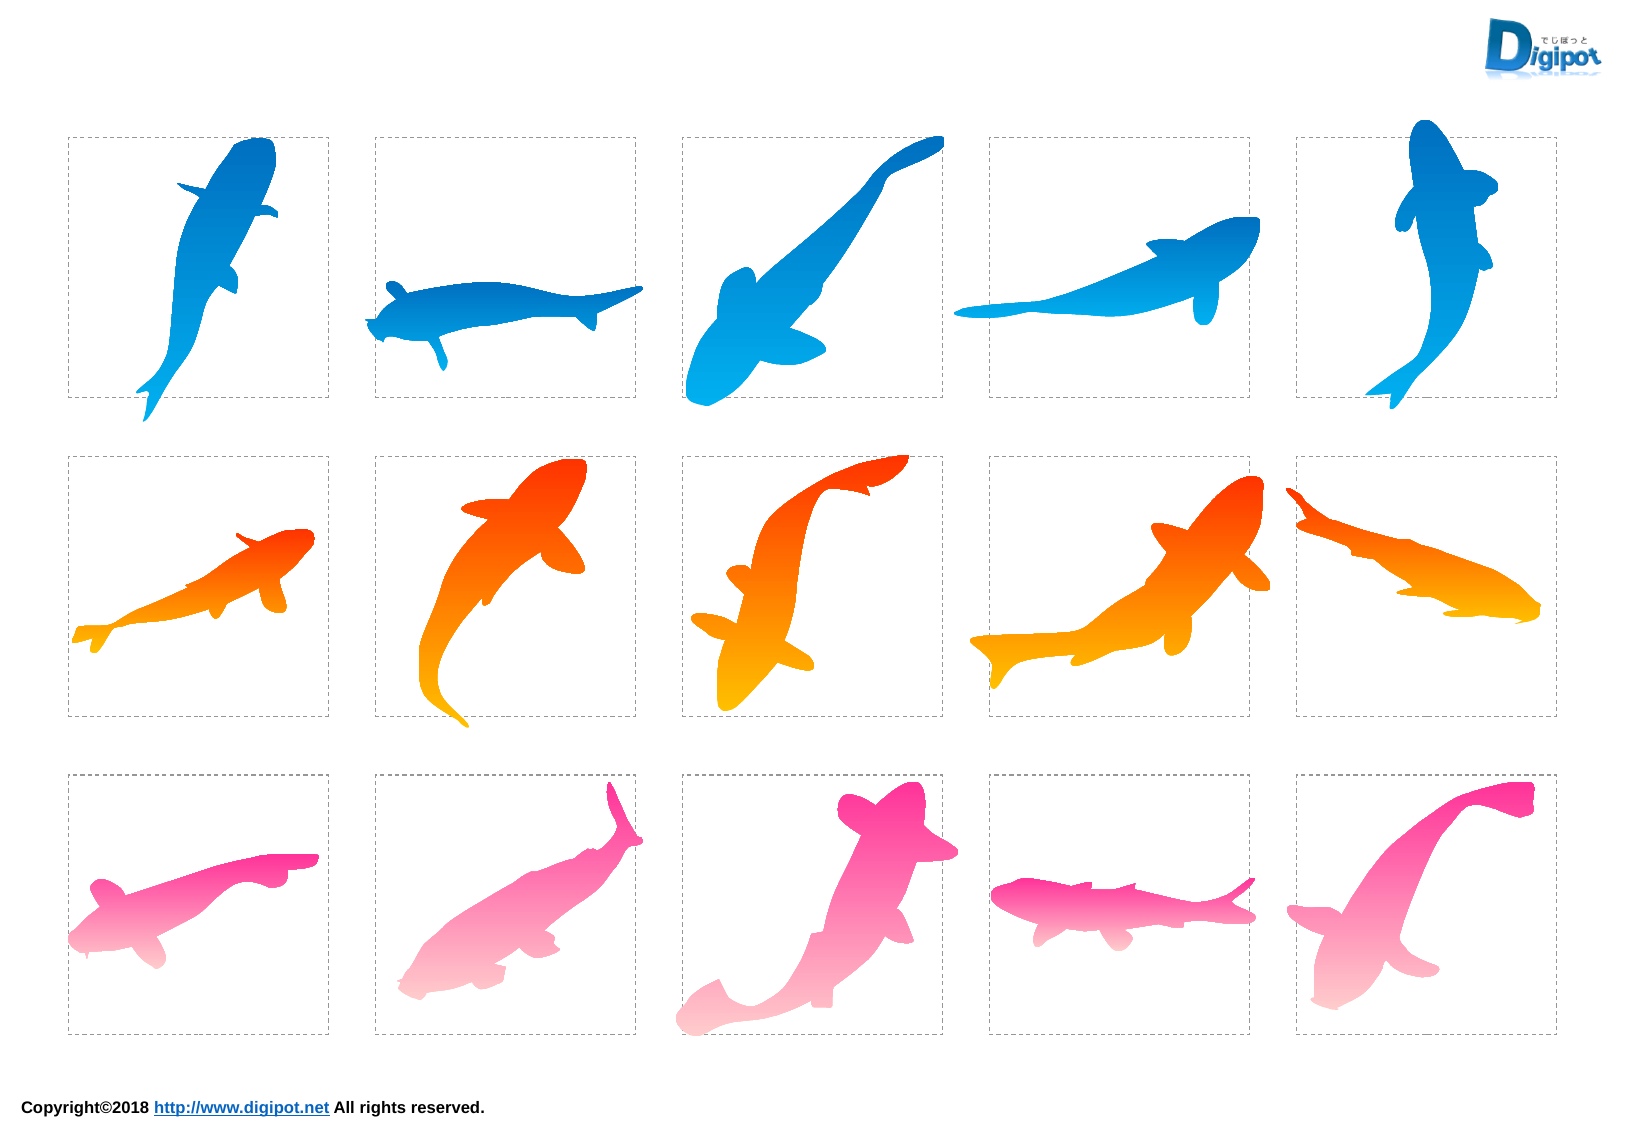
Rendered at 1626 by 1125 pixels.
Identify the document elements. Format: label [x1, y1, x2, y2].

text_box [970, 476, 1271, 689]
text_box [136, 138, 279, 422]
text_box [365, 281, 644, 371]
text_box [397, 781, 644, 1001]
text_box [953, 216, 1261, 326]
text_box [1365, 120, 1499, 410]
picture [1485, 18, 1602, 82]
text_box [1285, 487, 1541, 625]
text_box [68, 854, 320, 970]
text_box [418, 458, 588, 728]
text_box [990, 877, 1256, 952]
text_box [71, 528, 315, 654]
text_box [1286, 781, 1535, 1010]
text_box [691, 454, 910, 712]
text_box [685, 136, 945, 406]
text_box [675, 781, 959, 1037]
